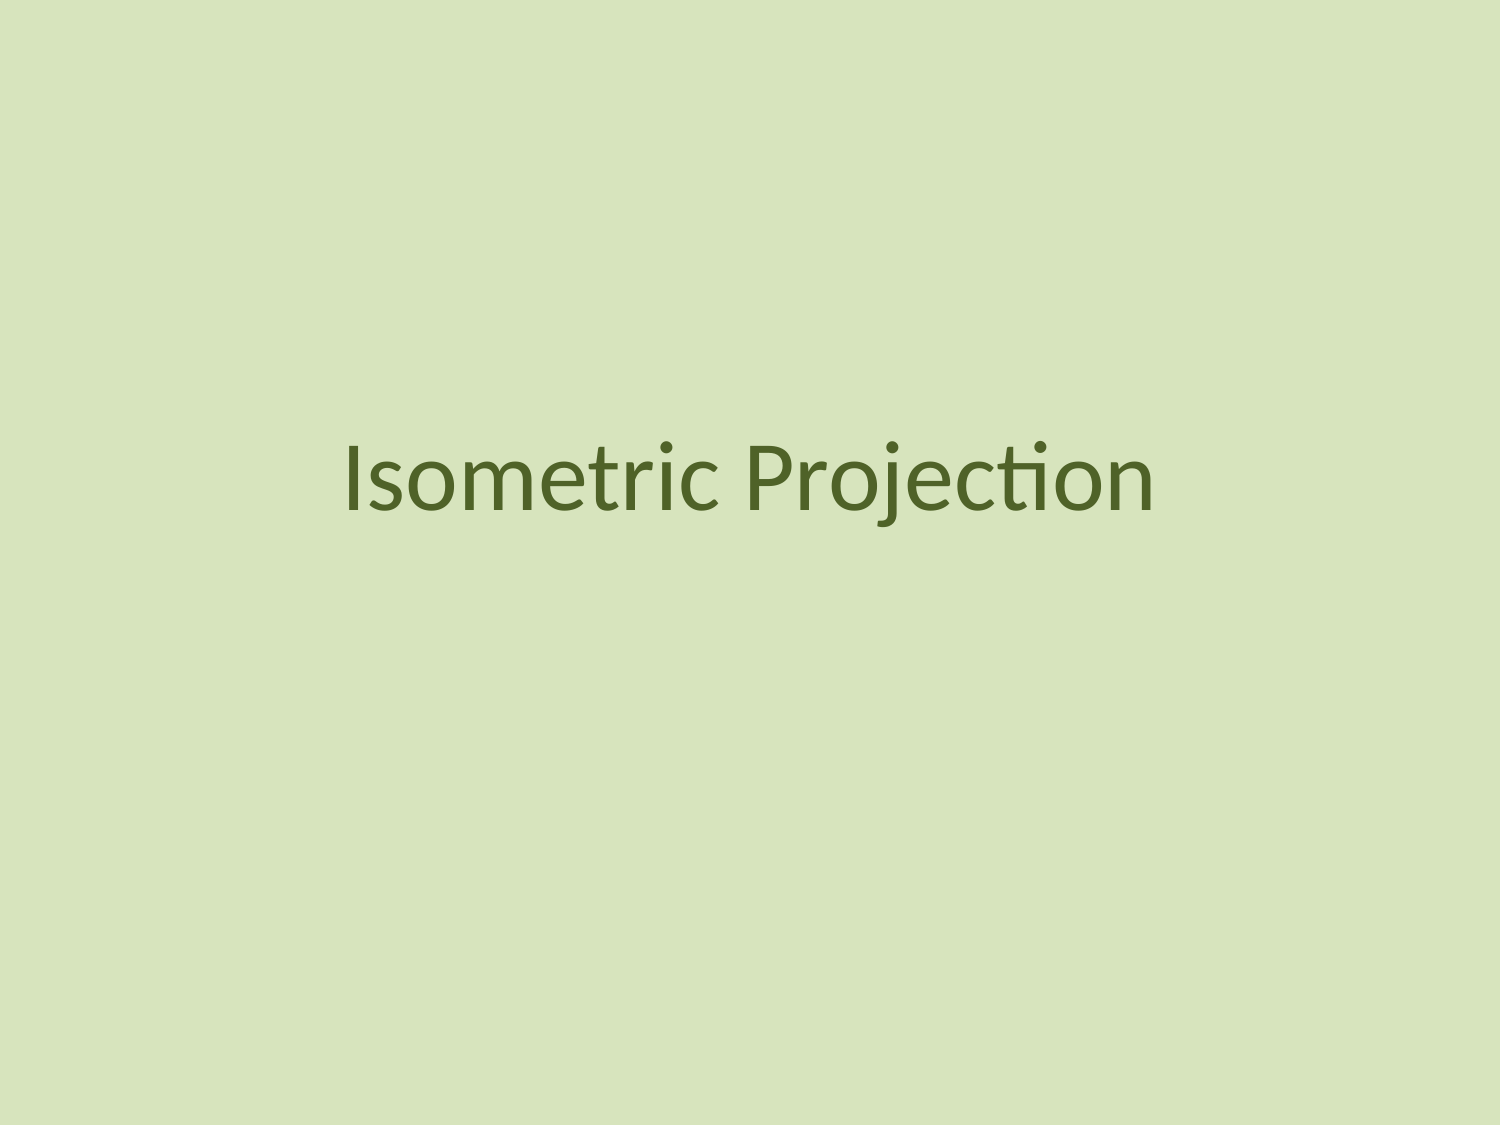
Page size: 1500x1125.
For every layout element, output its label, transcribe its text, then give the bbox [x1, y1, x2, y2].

title Isometric Projection [112, 349, 1388, 591]
